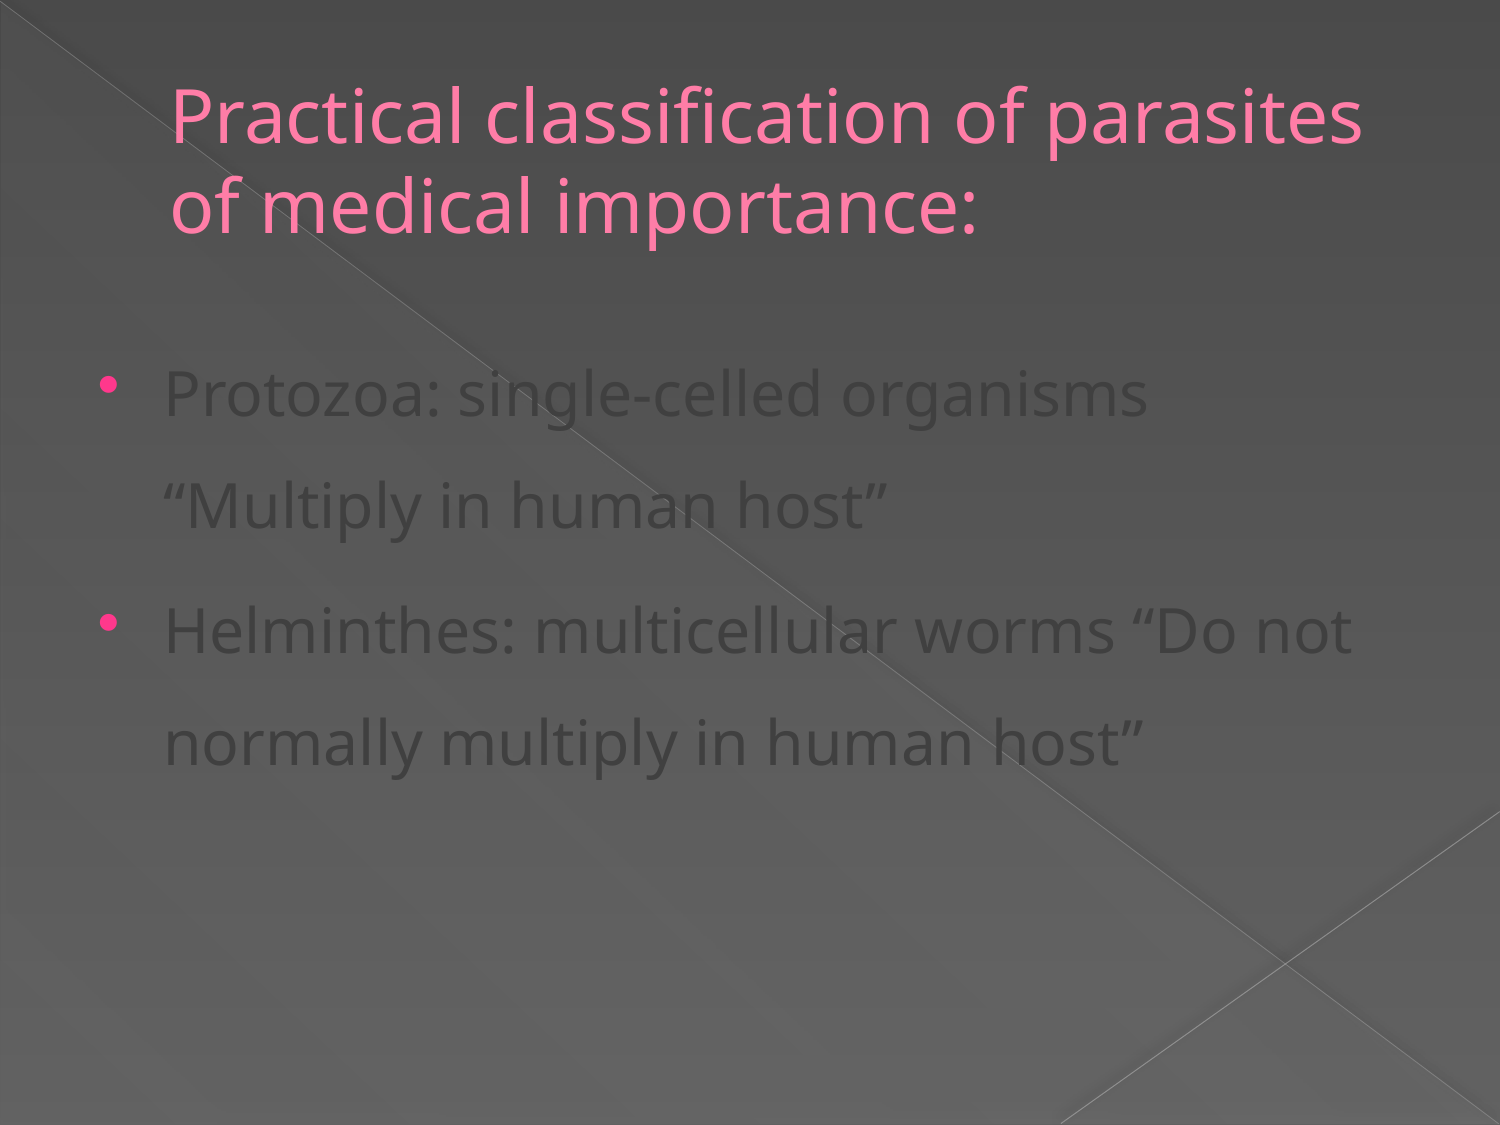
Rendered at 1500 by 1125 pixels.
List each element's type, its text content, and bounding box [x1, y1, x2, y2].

title Practical classification of parasites of medical importance: [75, 43, 1425, 274]
list Protozoa: single-celled organisms “Multiply in human host” Helminthes: multicellular worms “Do not normally multiply in human host” [75, 308, 1425, 1059]
